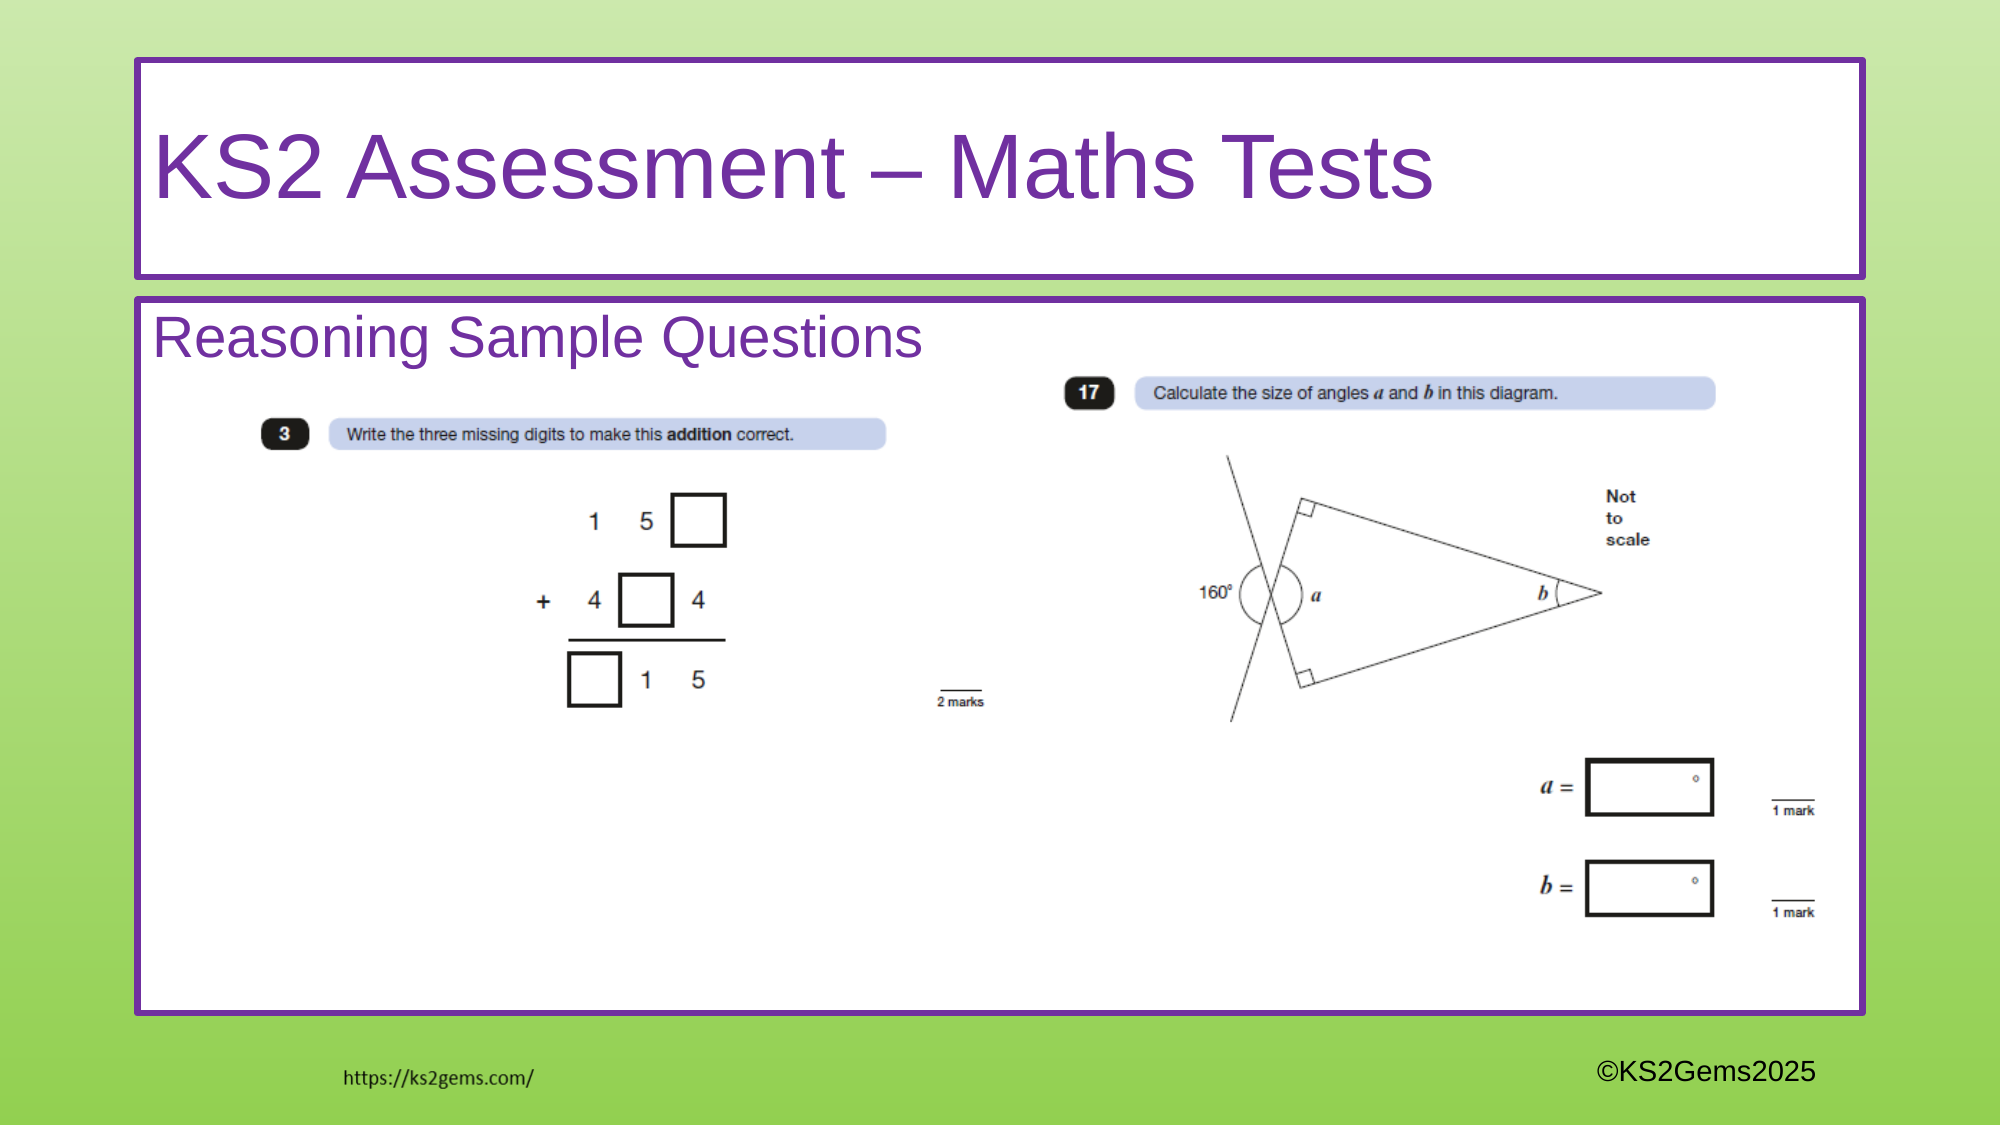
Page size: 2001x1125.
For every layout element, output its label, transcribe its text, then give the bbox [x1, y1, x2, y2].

picture [242, 384, 1000, 741]
picture [1051, 329, 1838, 946]
title KS2 Assessment – Maths Tests [137, 59, 1863, 278]
list Reasoning Sample Questions [137, 299, 1863, 1014]
picture [328, 1056, 588, 1104]
